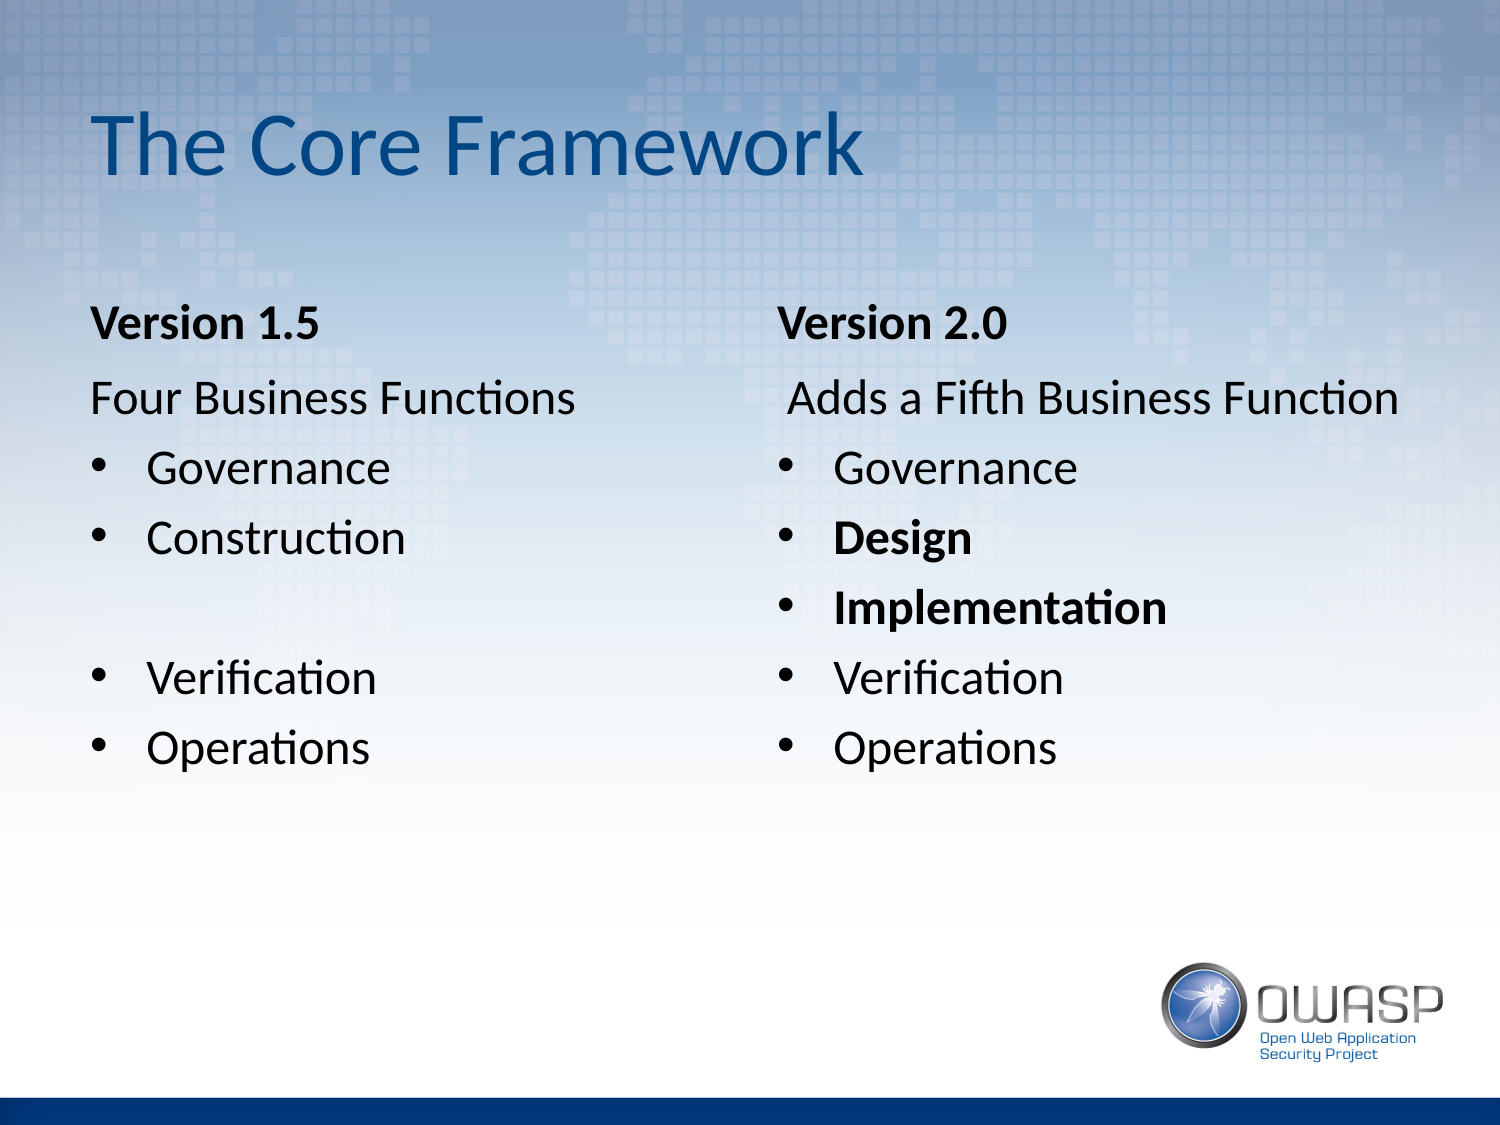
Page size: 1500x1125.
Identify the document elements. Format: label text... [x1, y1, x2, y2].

list Version 2.0 [761, 251, 1425, 356]
picture [0, 0, 1500, 1125]
list Version 1.5 [75, 251, 738, 356]
list Four Business Functions Governance Construction Verification Operations [75, 356, 738, 1005]
list Adds a Fifth Business Function Governance Design Implementation Verification Operations [761, 356, 1425, 1005]
title The Core Framework [75, 45, 1425, 233]
